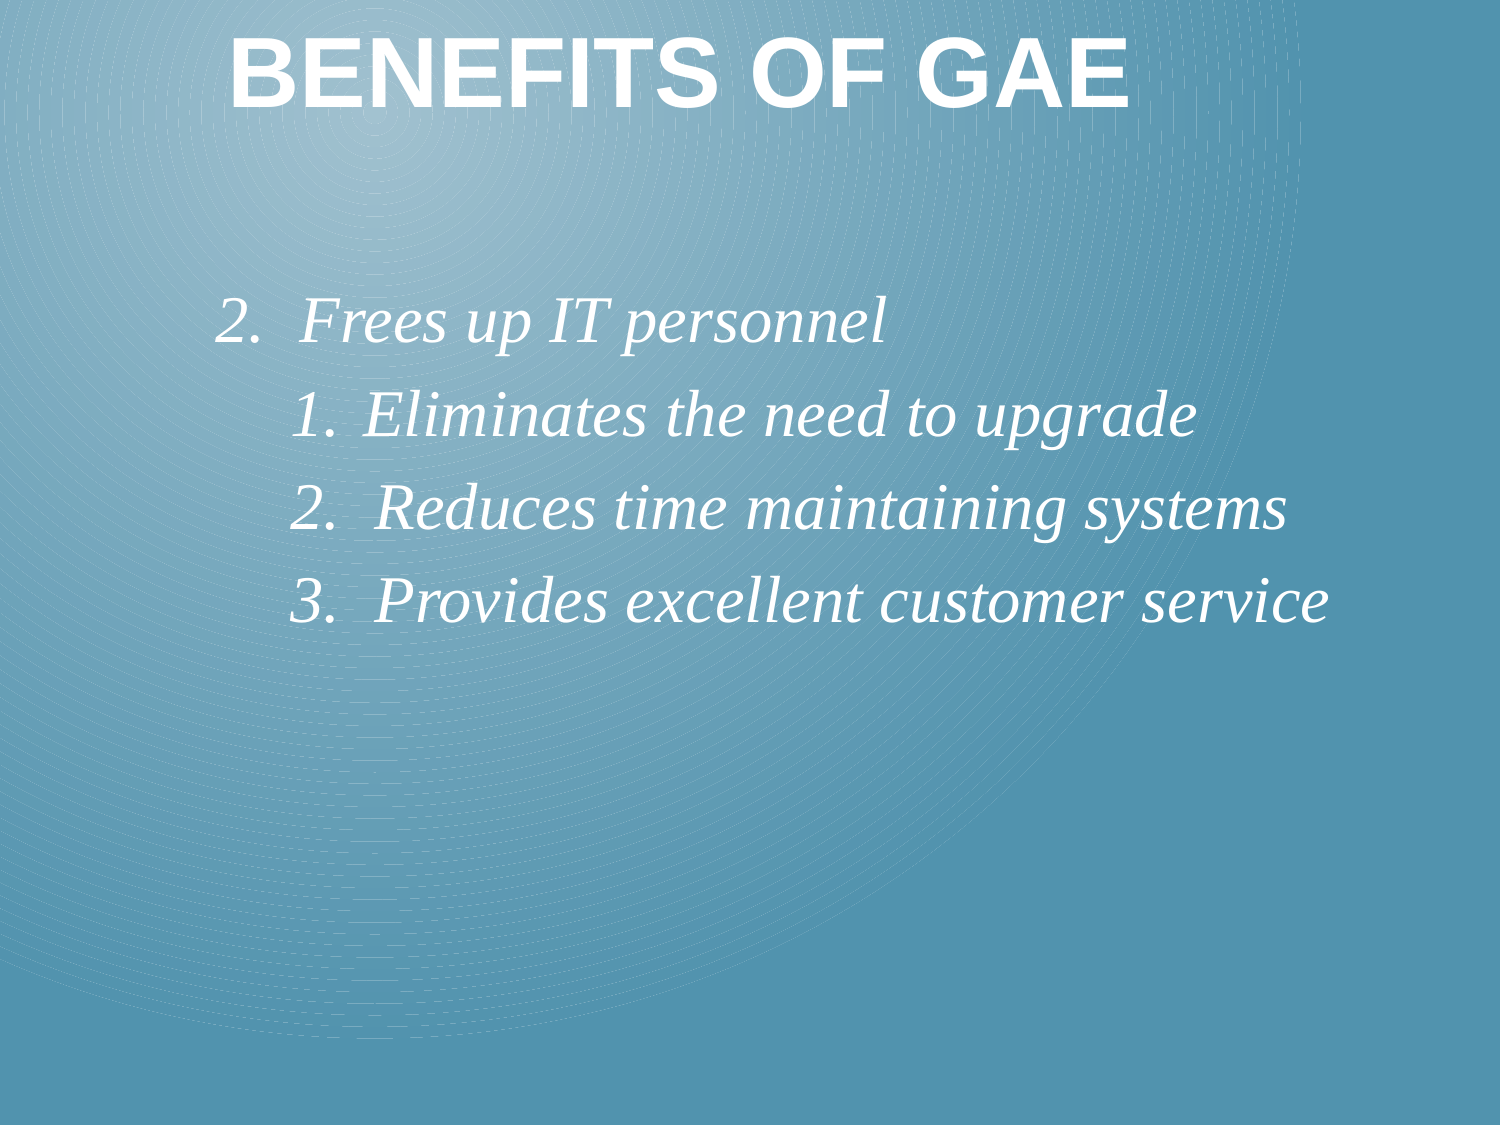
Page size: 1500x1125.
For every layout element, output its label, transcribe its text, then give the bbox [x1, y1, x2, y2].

list Frees up IT personnel Eliminates the need to upgrade Reduces time maintaining systems Provides excellent customer service [200, 174, 1413, 1025]
title Benefits of GAE [212, 0, 1225, 171]
